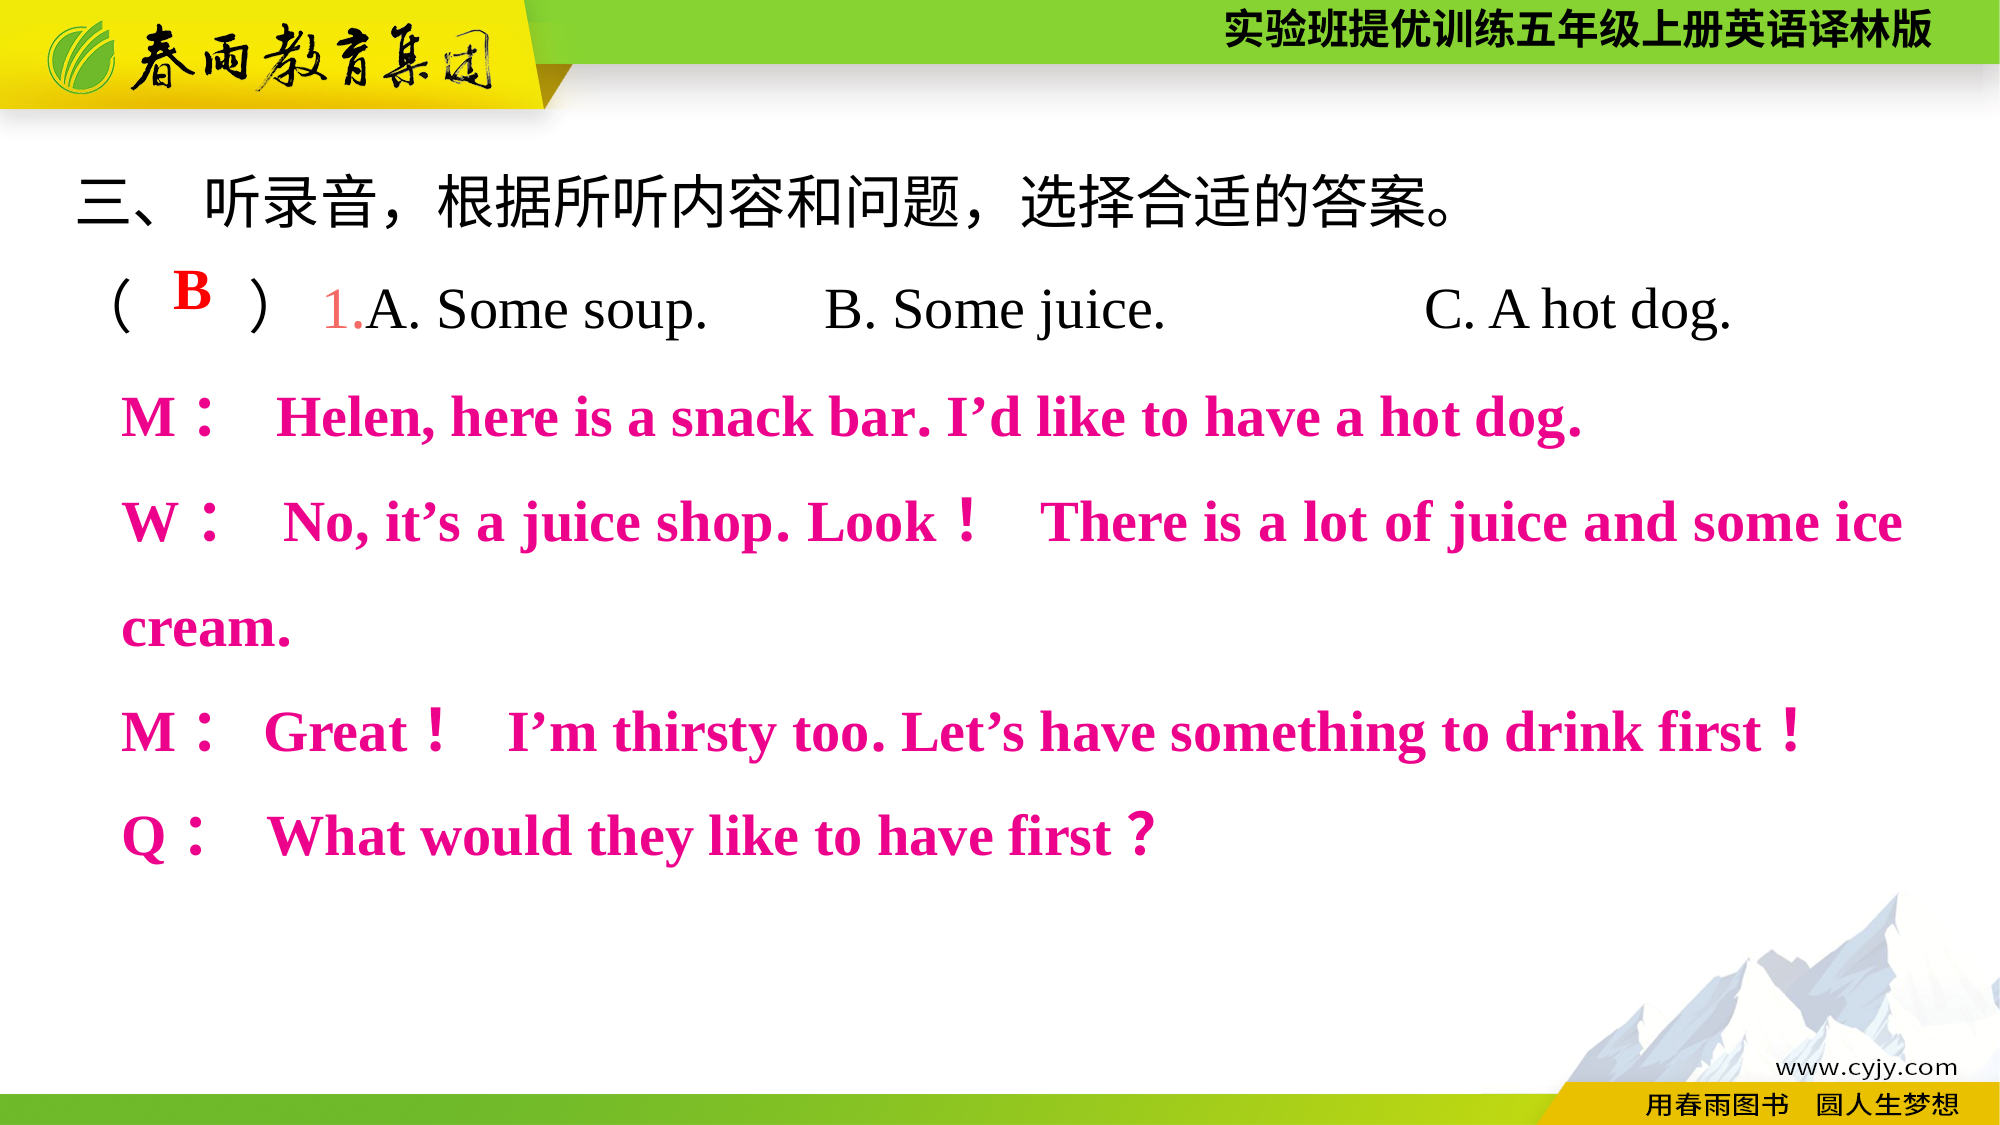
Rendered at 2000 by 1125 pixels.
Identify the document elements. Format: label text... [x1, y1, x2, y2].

picture [0, 0, 2000, 1125]
list 三、 听录音，根据所听内容和问题，选择合适的答案。 （ ）1.A. Some soup. B. Some juice. C. A hot dog. [59, 122, 1944, 350]
text_box M： Helen, here is a snack bar. I’d like to have a hot dog. W： No, it’s a juice shop. Look！ There is a lot of juice and some ice cream. M：Great！ I’m thirsty too. Let’s have something to drink first！ Q： What would they like to have first？ [106, 335, 1920, 875]
text_box B [158, 243, 228, 329]
